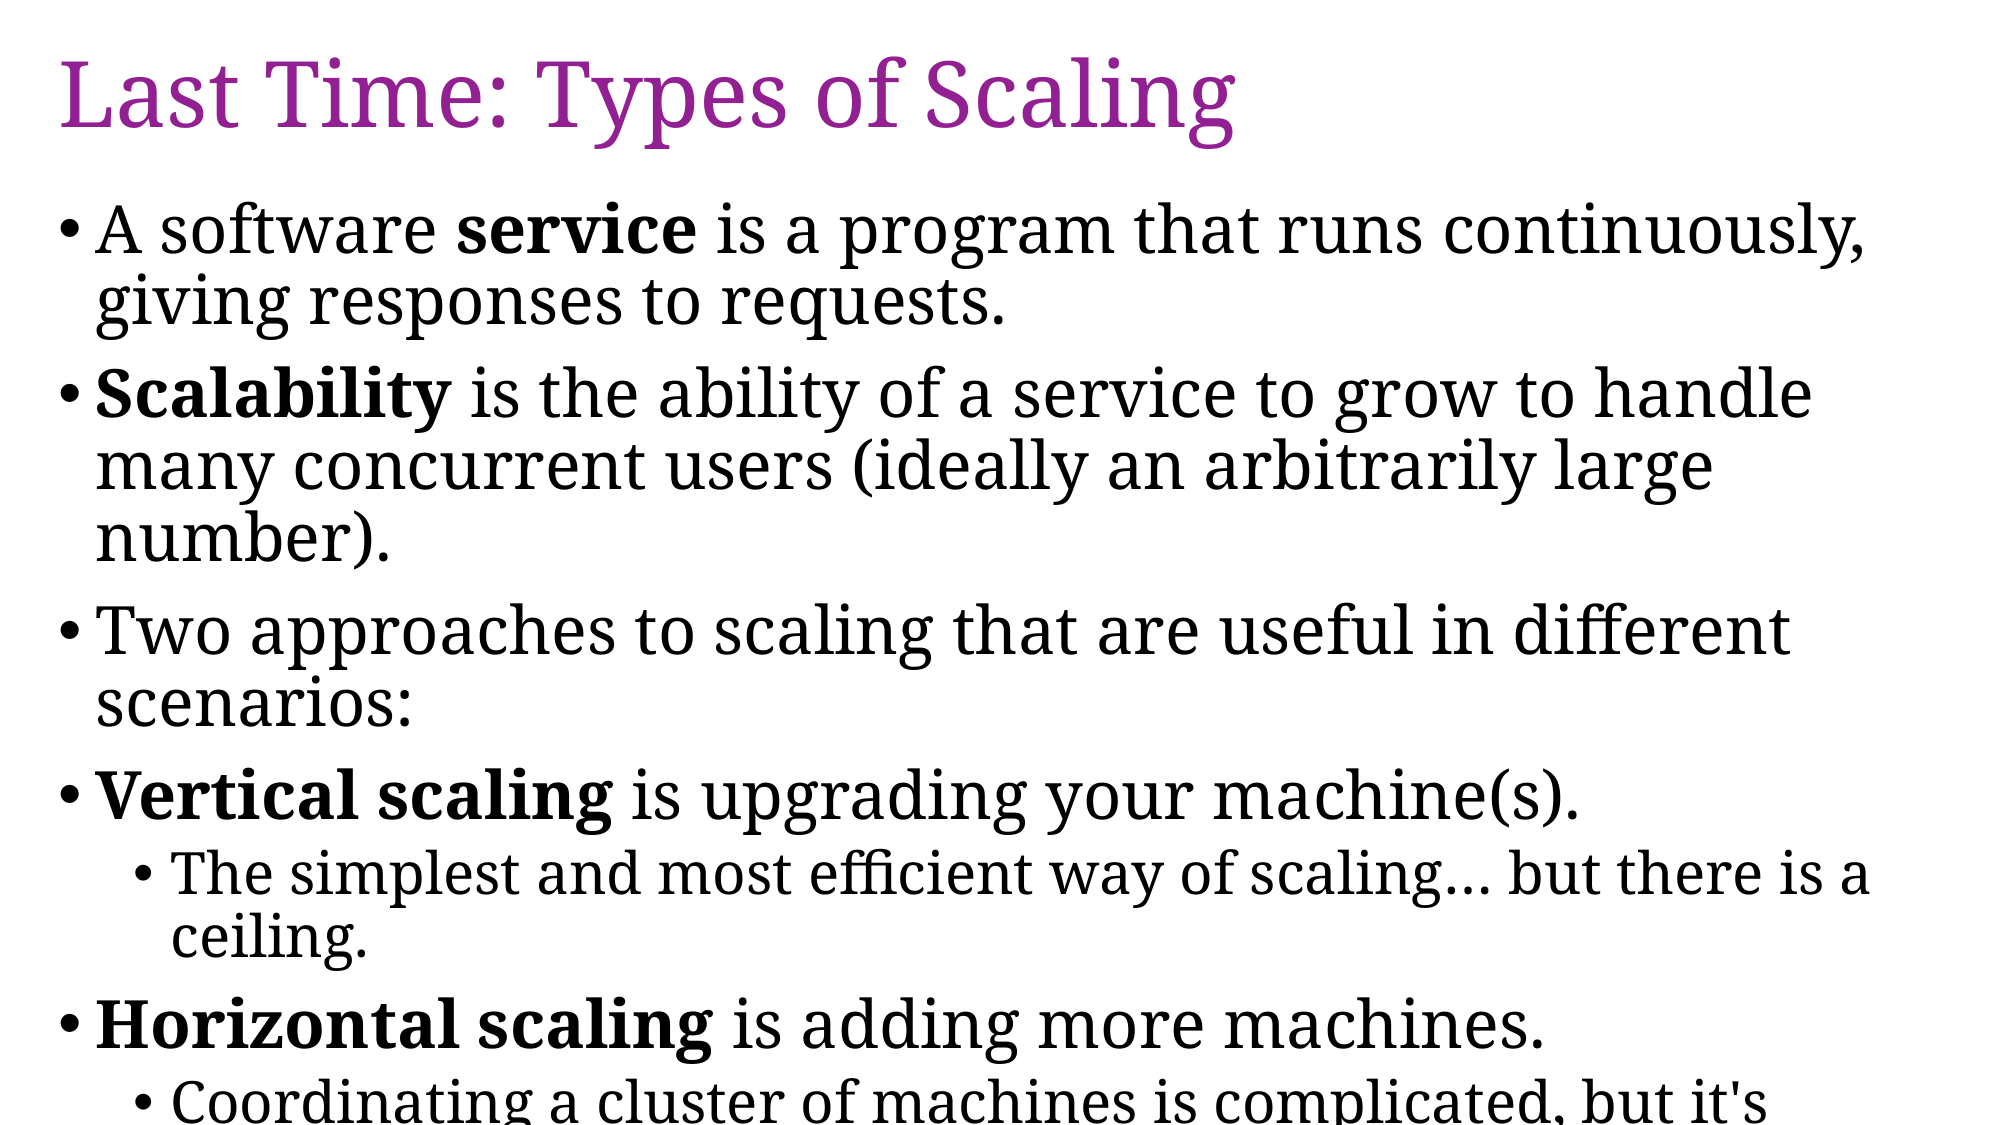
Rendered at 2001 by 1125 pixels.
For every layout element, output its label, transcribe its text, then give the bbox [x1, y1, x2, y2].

title Last Time: Types of Scaling [43, 25, 1953, 171]
list A software service is a program that runs continuously, giving responses to requests. Scalability is the ability of a service to grow to handle many concurrent users (ideally an arbitrarily large number). Two approaches to scaling that are useful in different scenarios: Vertical scaling is upgrading your machine(s). The simplest and most efficient way of scaling… but there is a ceiling. Horizontal scaling is adding more machines. Coordinating a cluster of machines is complicated, but it's necessary for global scale and massive throughput. [43, 188, 1953, 1106]
